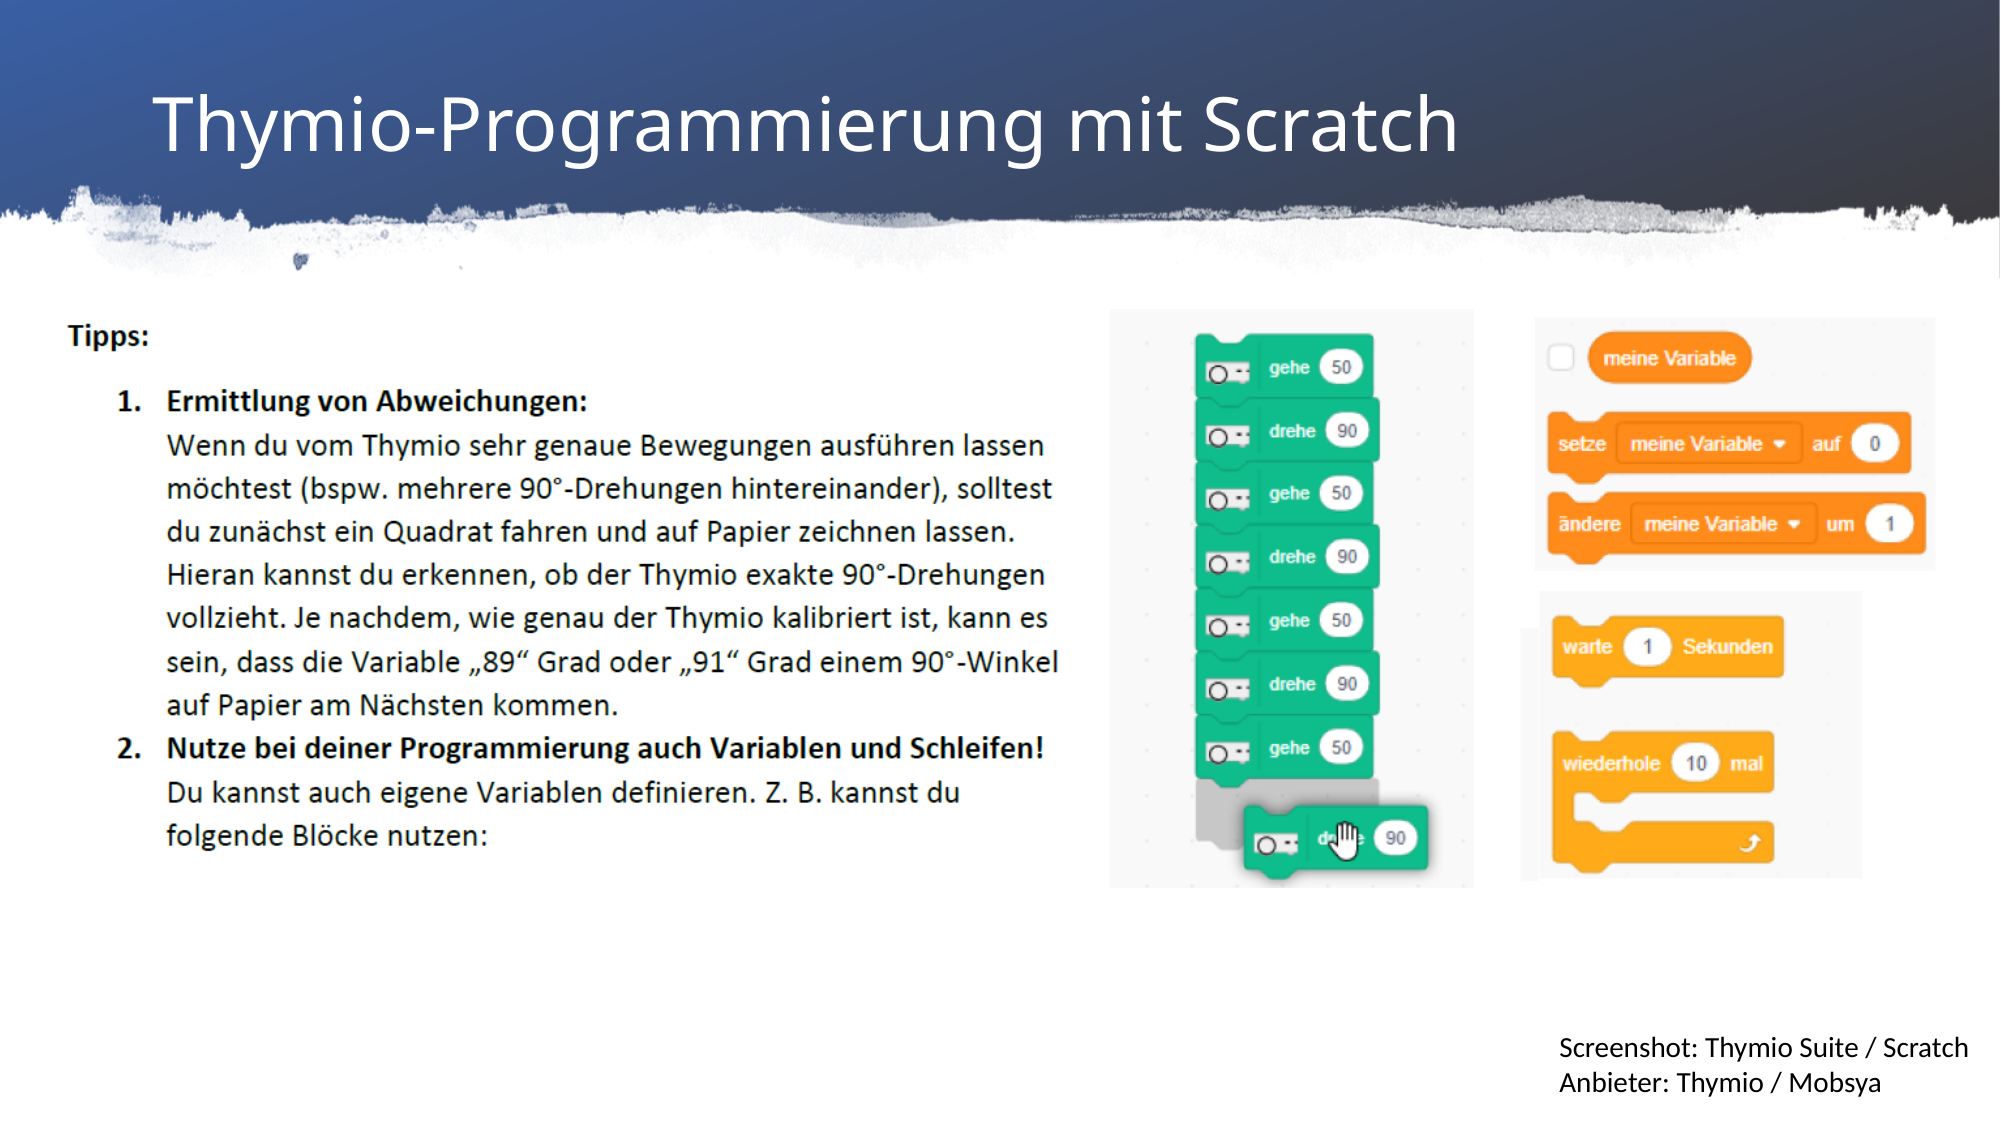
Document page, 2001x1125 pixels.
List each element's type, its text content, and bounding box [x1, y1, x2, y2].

picture [0, 0, 2000, 898]
text_box Screenshot: Thymio Suite / Scratch Anbieter: Thymio / Mobsya [1544, 1020, 1985, 1106]
